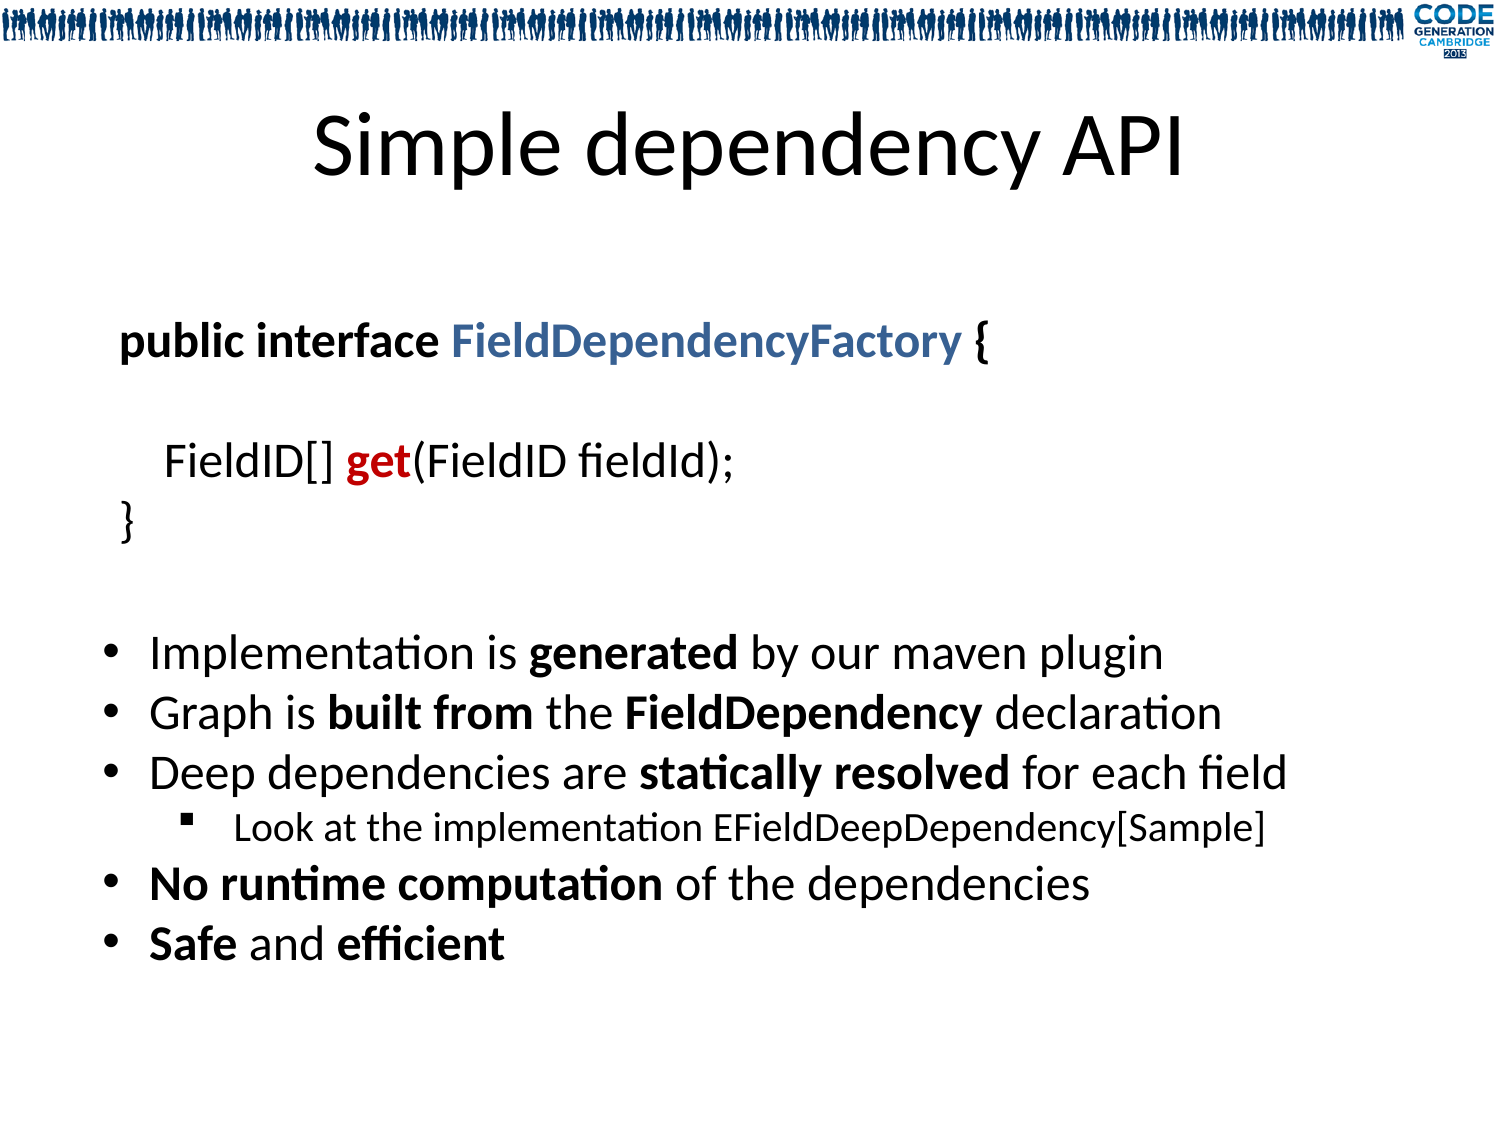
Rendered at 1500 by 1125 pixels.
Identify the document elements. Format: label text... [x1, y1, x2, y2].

text_box public interface FieldDependencyFactory { FieldID[] get(FieldID fieldId); } [104, 299, 1007, 555]
picture [0, 0, 1500, 75]
title Simple dependency API [75, 45, 1425, 233]
text_box Implementation is generated by our maven plugin Graph is built from the FieldDependency declaration Deep dependencies are statically resolved for each field Look at the implementation EFieldDeepDependency[Sample] No runtime computation of the dependencies Safe and efficient [87, 612, 1388, 978]
